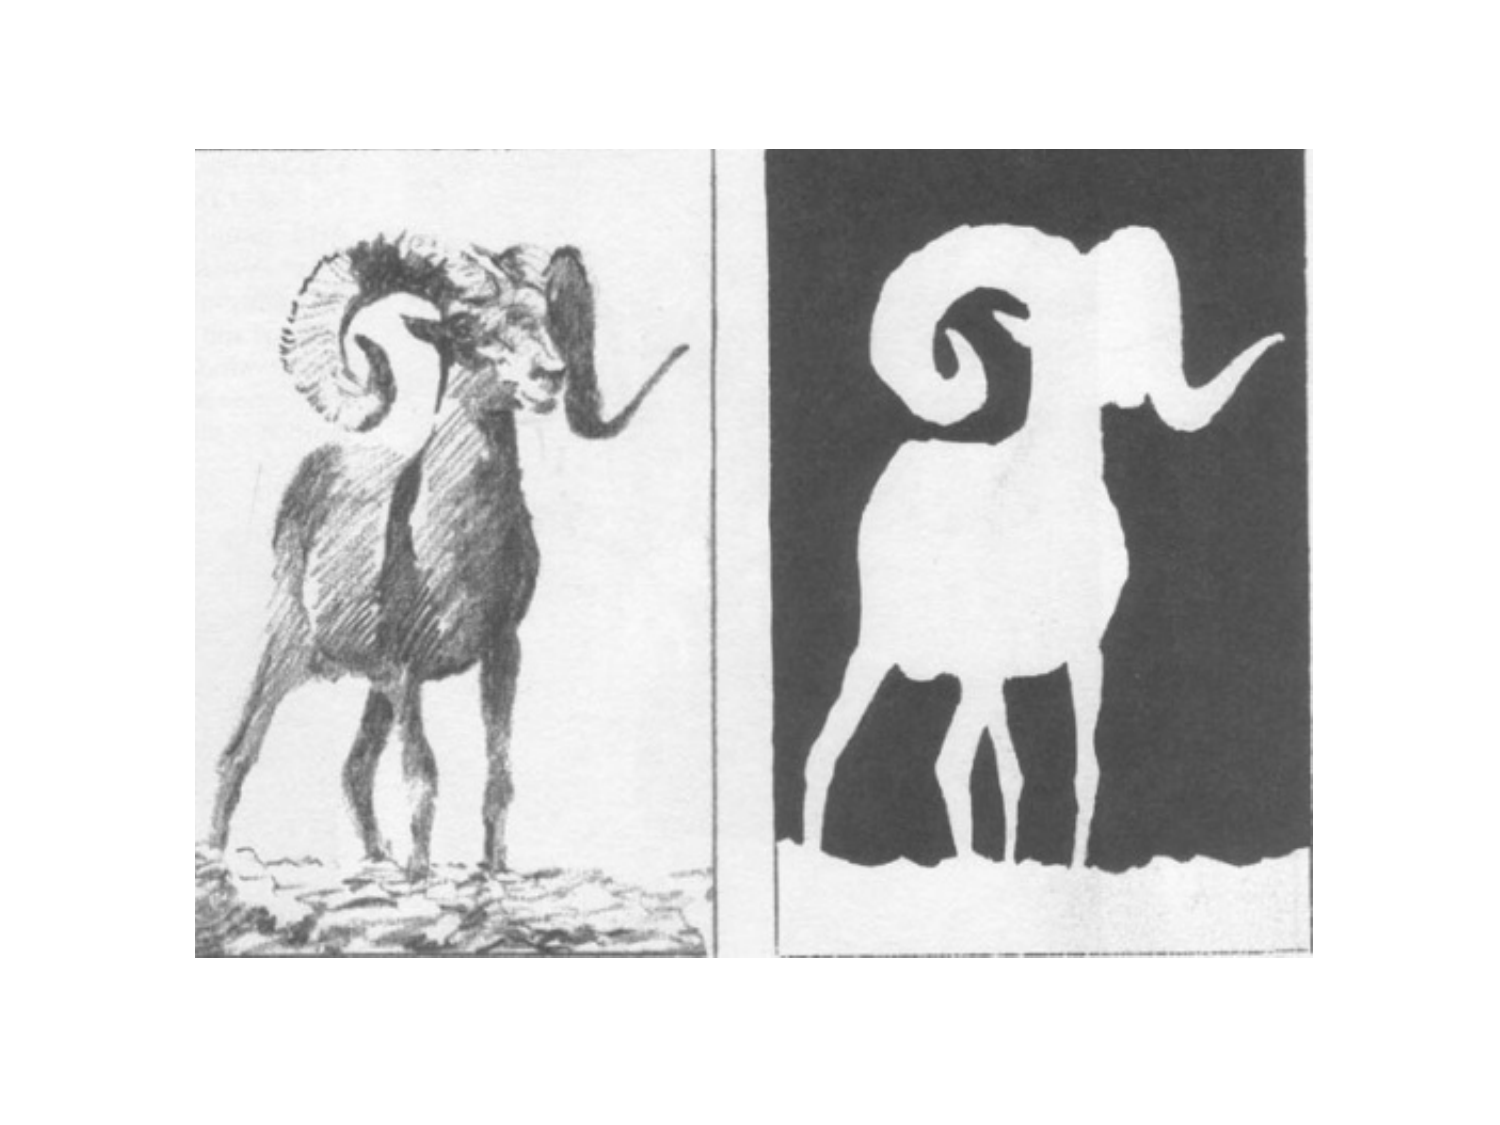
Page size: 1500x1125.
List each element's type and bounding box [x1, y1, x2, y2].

picture [194, 149, 1313, 959]
